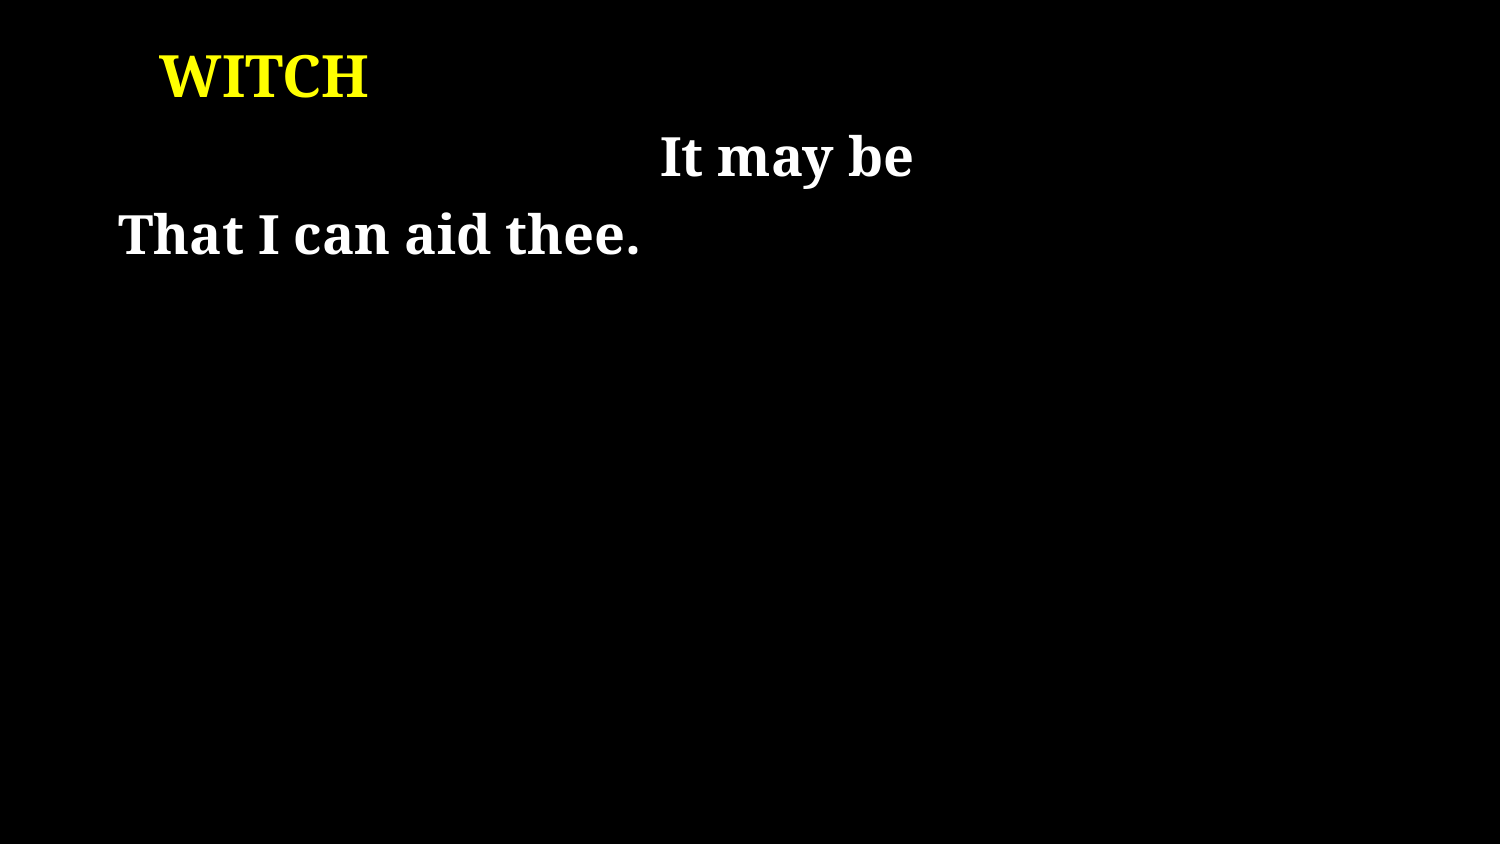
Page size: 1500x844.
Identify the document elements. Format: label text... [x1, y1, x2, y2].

title WITCH It may be That I can aid thee. [103, 17, 1397, 299]
